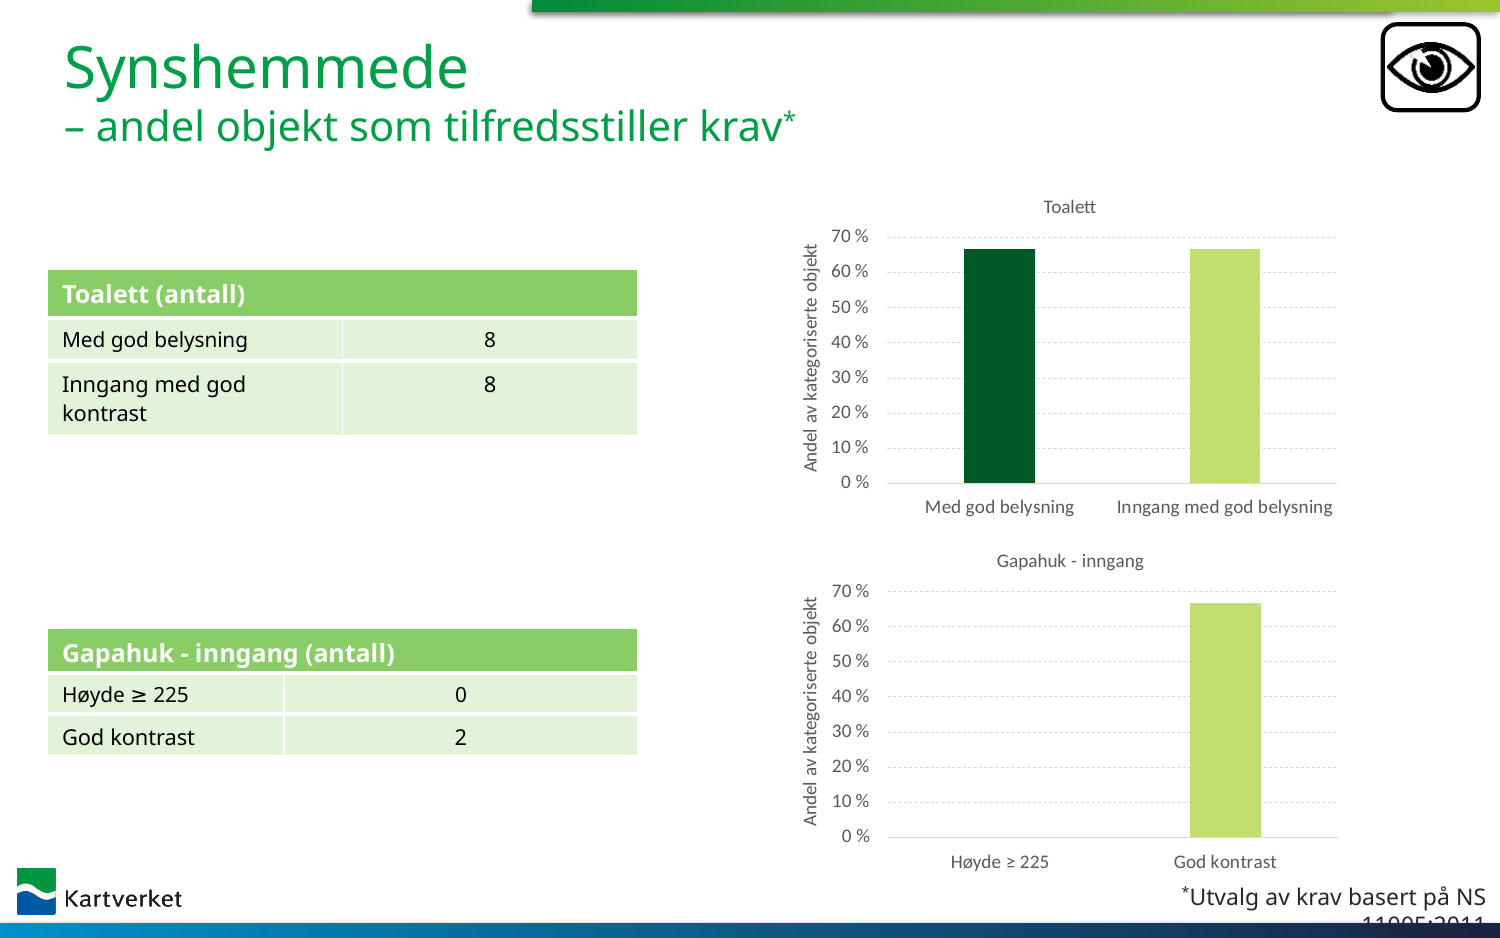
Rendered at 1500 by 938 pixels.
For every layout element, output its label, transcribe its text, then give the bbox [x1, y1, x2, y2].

table_header Gapahuk - inngang (antall) [48, 629, 637, 671]
table_cell God kontrast [48, 716, 283, 755]
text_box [1382, 24, 1480, 111]
table_cell Høyde ≥ 225 [48, 675, 283, 712]
table_header Toalett (antall) [48, 270, 637, 316]
table_cell 8 [343, 320, 637, 359]
table_cell Inngang med god kontrast [48, 363, 342, 435]
picture [791, 187, 1348, 526]
text_box *Utvalg av krav basert på NS 11005:2011 [1068, 873, 1500, 938]
table_cell Med god belysning [48, 320, 342, 359]
table_cell 0 [285, 675, 637, 712]
text_box Synshemmede – andel objekt som tilfredsstiller krav* [49, 24, 1431, 158]
table_cell 8 [343, 363, 637, 435]
picture [791, 541, 1349, 880]
table_cell 2 [285, 716, 637, 755]
